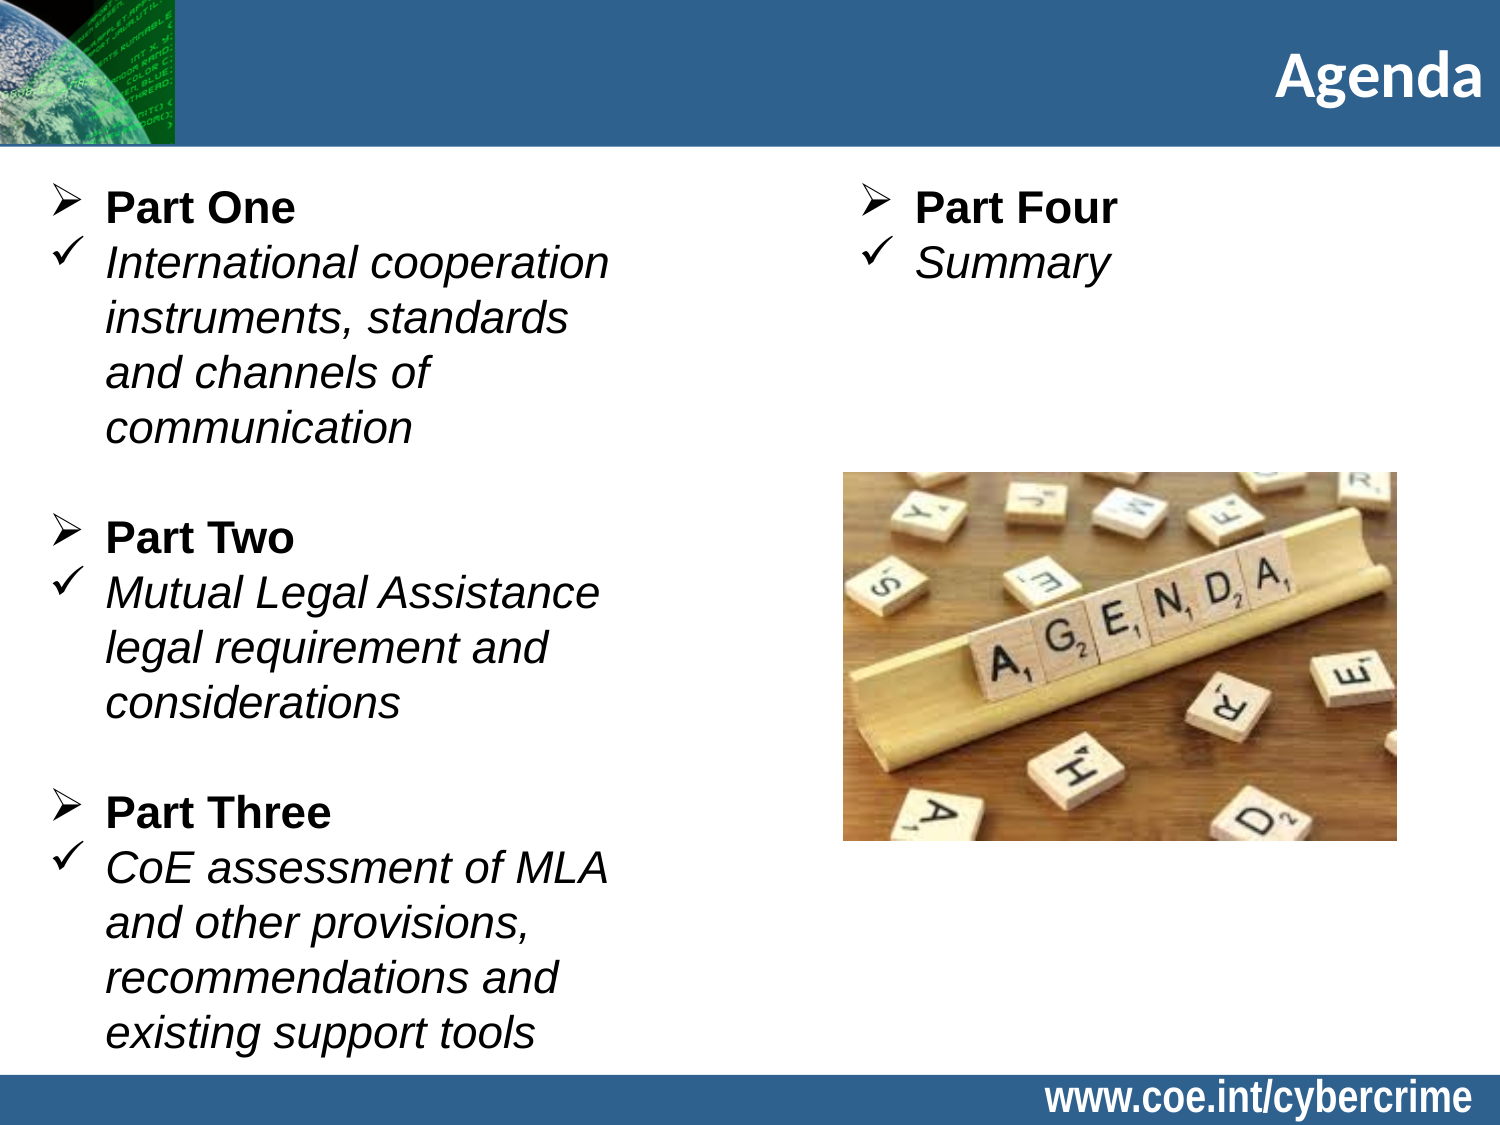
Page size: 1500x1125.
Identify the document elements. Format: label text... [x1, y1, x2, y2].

text_box www.coe.int/cybercrime [1030, 1059, 1500, 1125]
picture [843, 472, 1397, 841]
text_box Agenda [177, 0, 1500, 149]
text_box Part Four Summary [843, 170, 1500, 351]
text_box [0, 1073, 1030, 1125]
text_box Part One International cooperation instruments, standards and channels of communication Part Two Mutual Legal Assistance legal requirement and considerations Part Three CoE assessment of MLA and other provisions, recommendations and existing support tools [34, 170, 657, 1066]
picture [0, 0, 175, 144]
